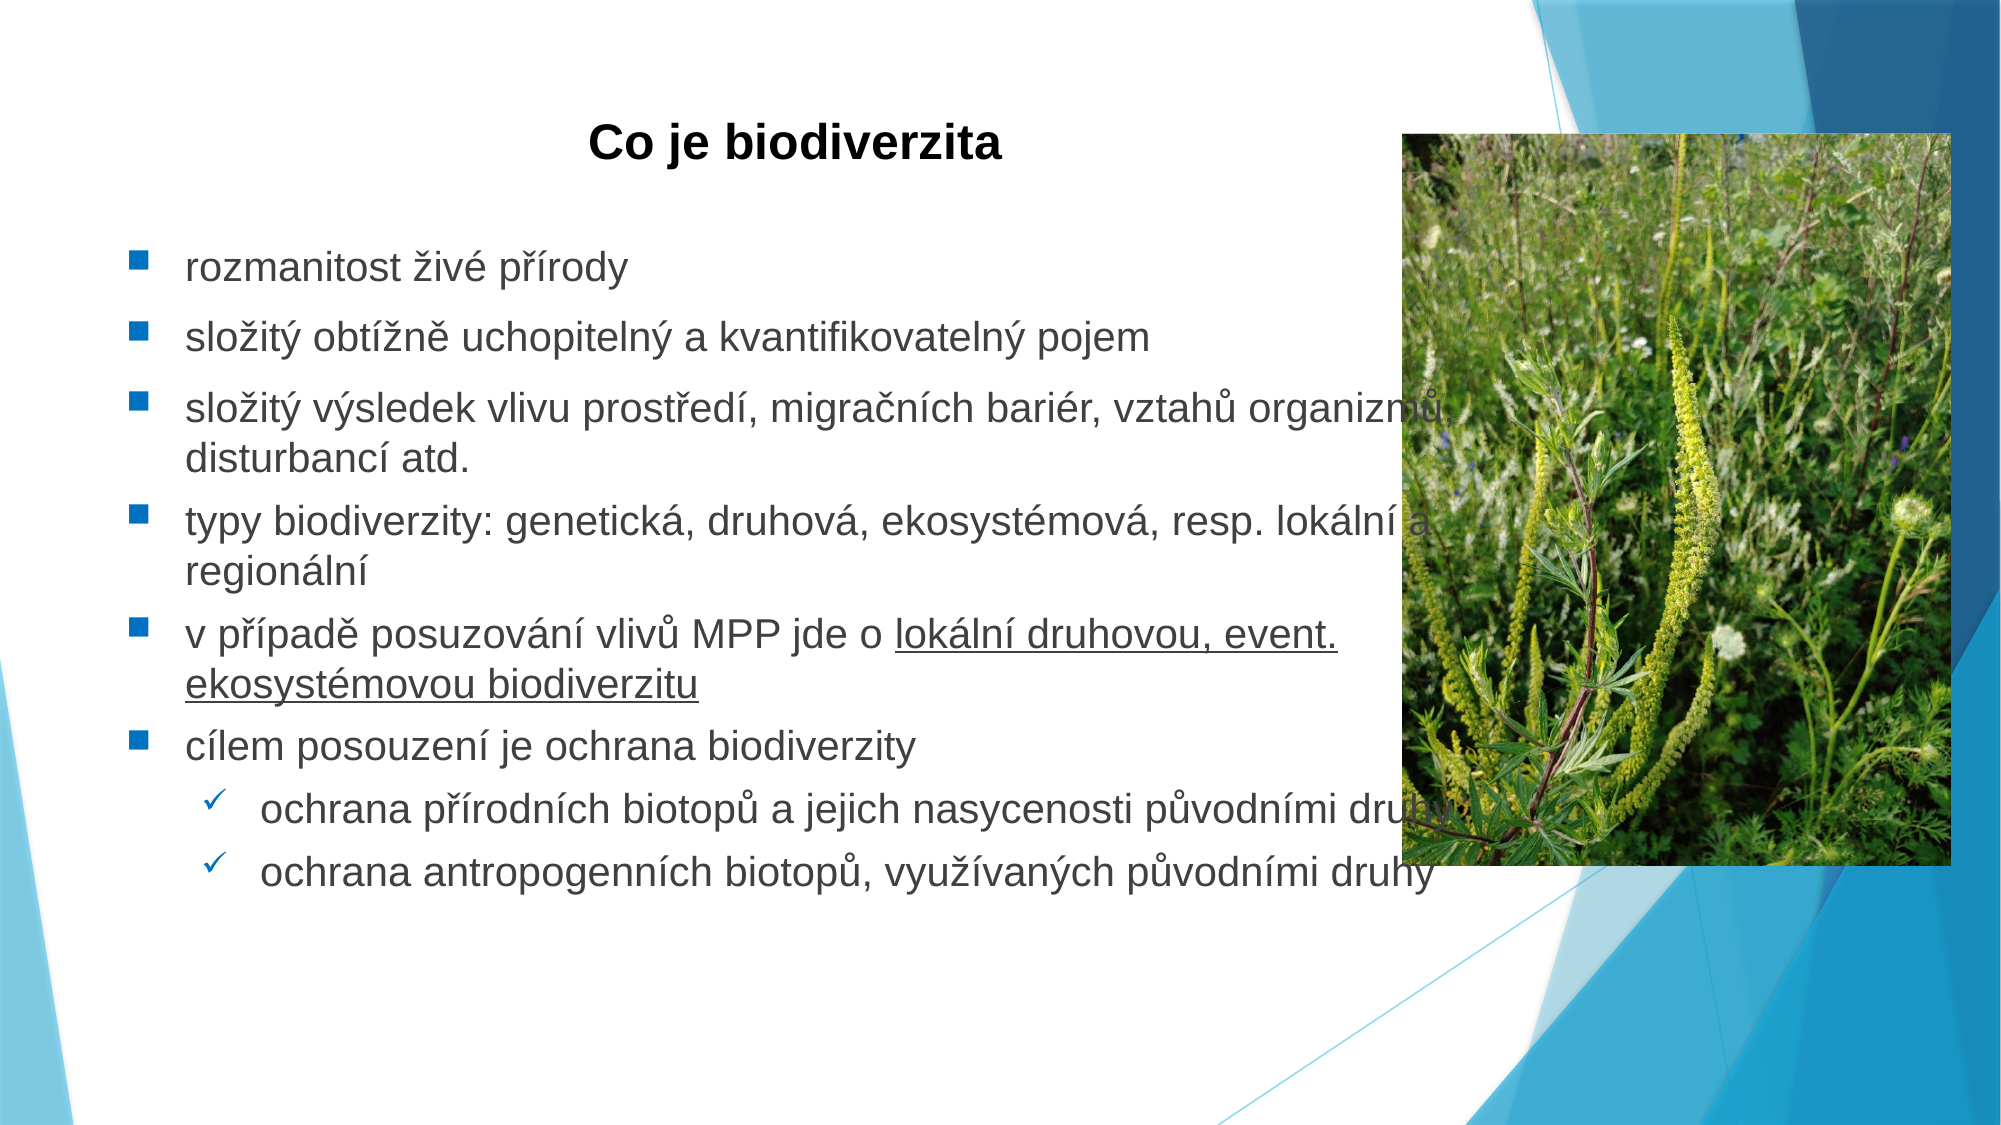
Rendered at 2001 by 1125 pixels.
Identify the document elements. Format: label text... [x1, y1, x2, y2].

list rozmanitost živé přírody složitý obtížně uchopitelný a kvantifikovatelný pojem složitý výsledek vlivu prostředí, migračních bariér, vztahů organizmů, disturbancí atd. typy biodiverzity: genetická, druhová, ekosystémová, resp. lokální a regionální v případě posuzování vlivů MPP jde o lokální druhovou, event. ekosystémovou biodiverzitu cílem posouzení je ochrana biodiverzity ochrana přírodních biotopů a jejich nasycenosti původními druhy ochrana antropogenních biotopů, využívaných původními druhy [111, 231, 1473, 1047]
title Co je biodiverzita [90, 101, 1501, 199]
picture [1309, 134, 2000, 865]
